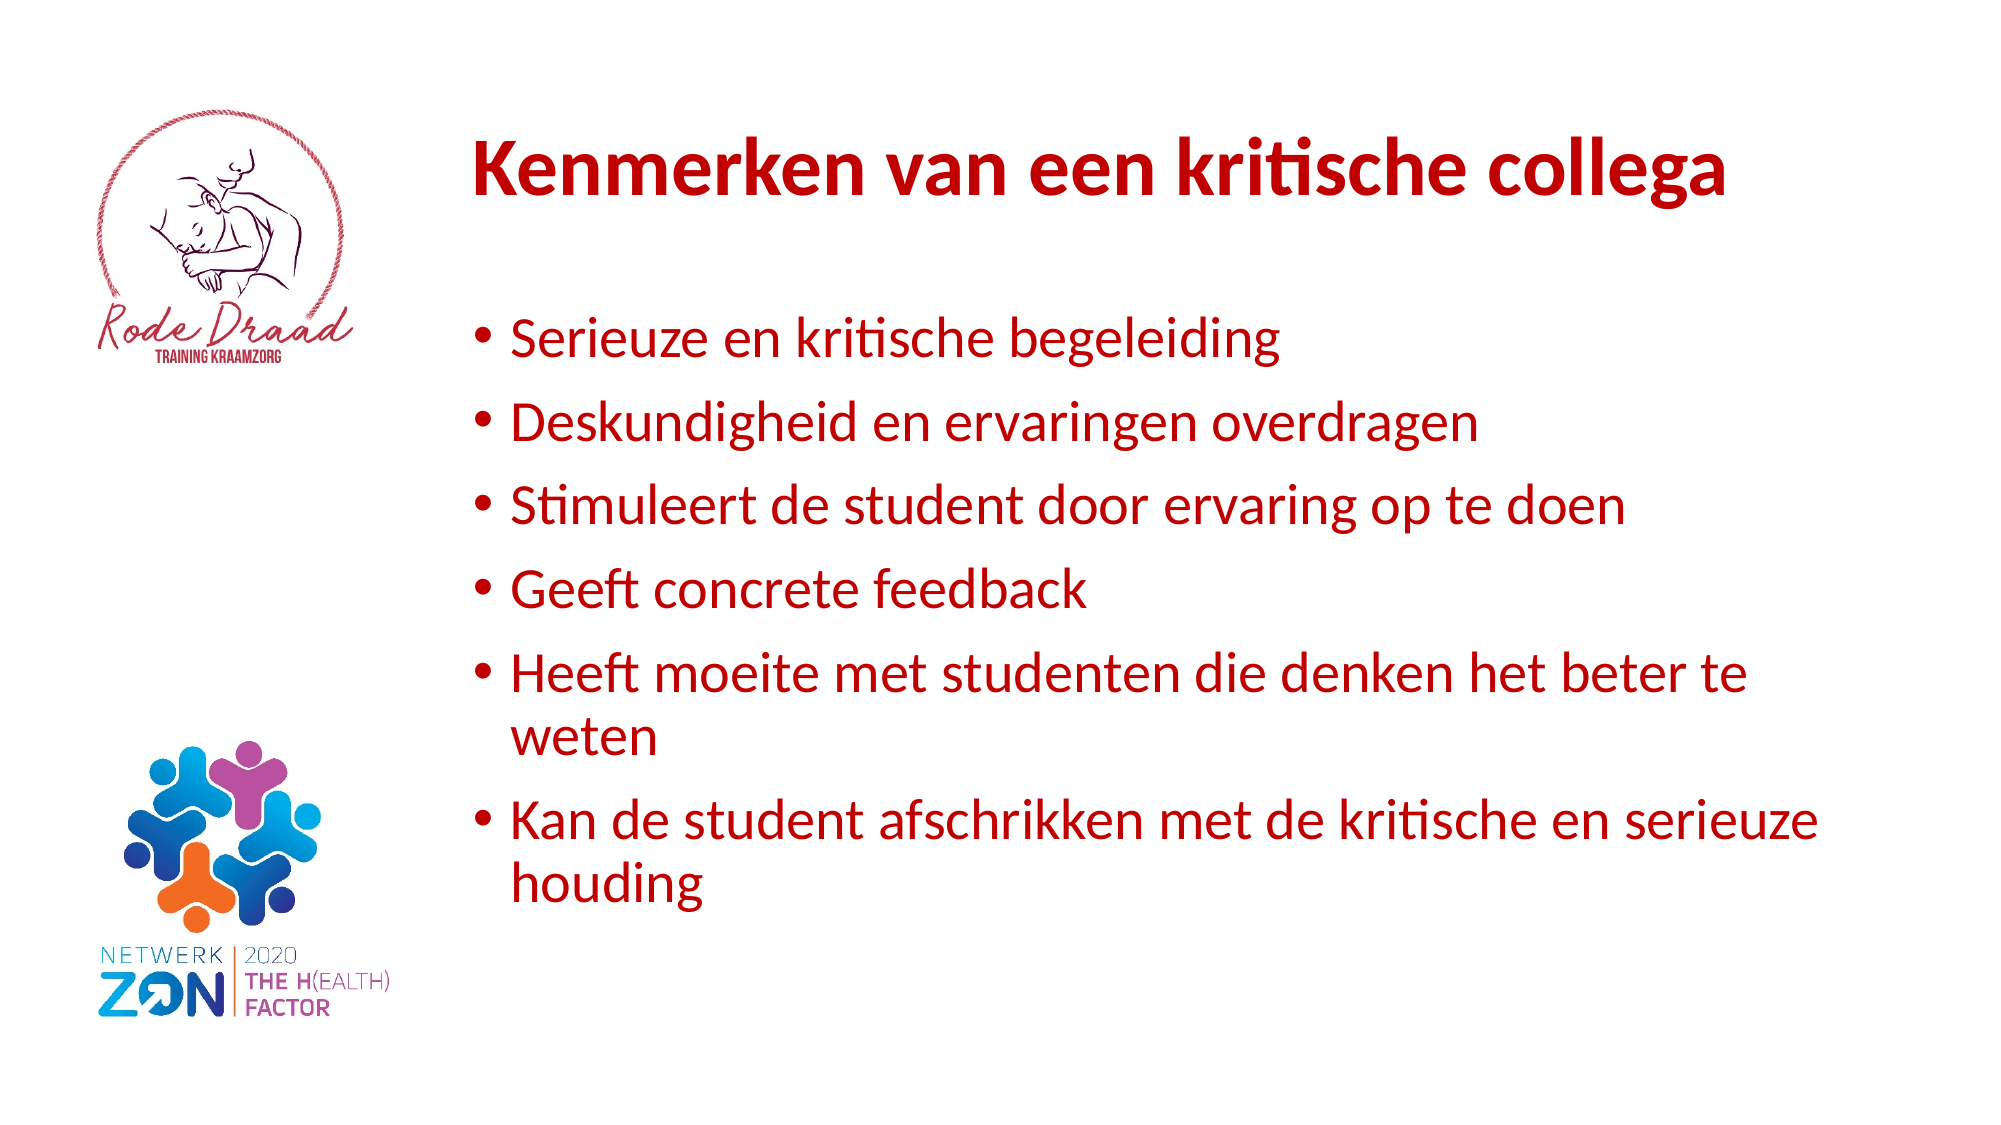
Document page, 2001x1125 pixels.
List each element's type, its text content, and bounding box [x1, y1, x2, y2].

picture [44, 697, 414, 1067]
title Kenmerken van een kritische collega [457, 59, 1863, 278]
picture [0, 75, 458, 415]
list Serieuze en kritische begeleiding Deskundigheid en ervaringen overdragen Stimuleert de student door ervaring op te doen Geeft concrete feedback Heeft moeite met studenten die denken het beter te weten Kan de student afschrikken met de kritische en serieuze houding [457, 299, 1863, 1014]
